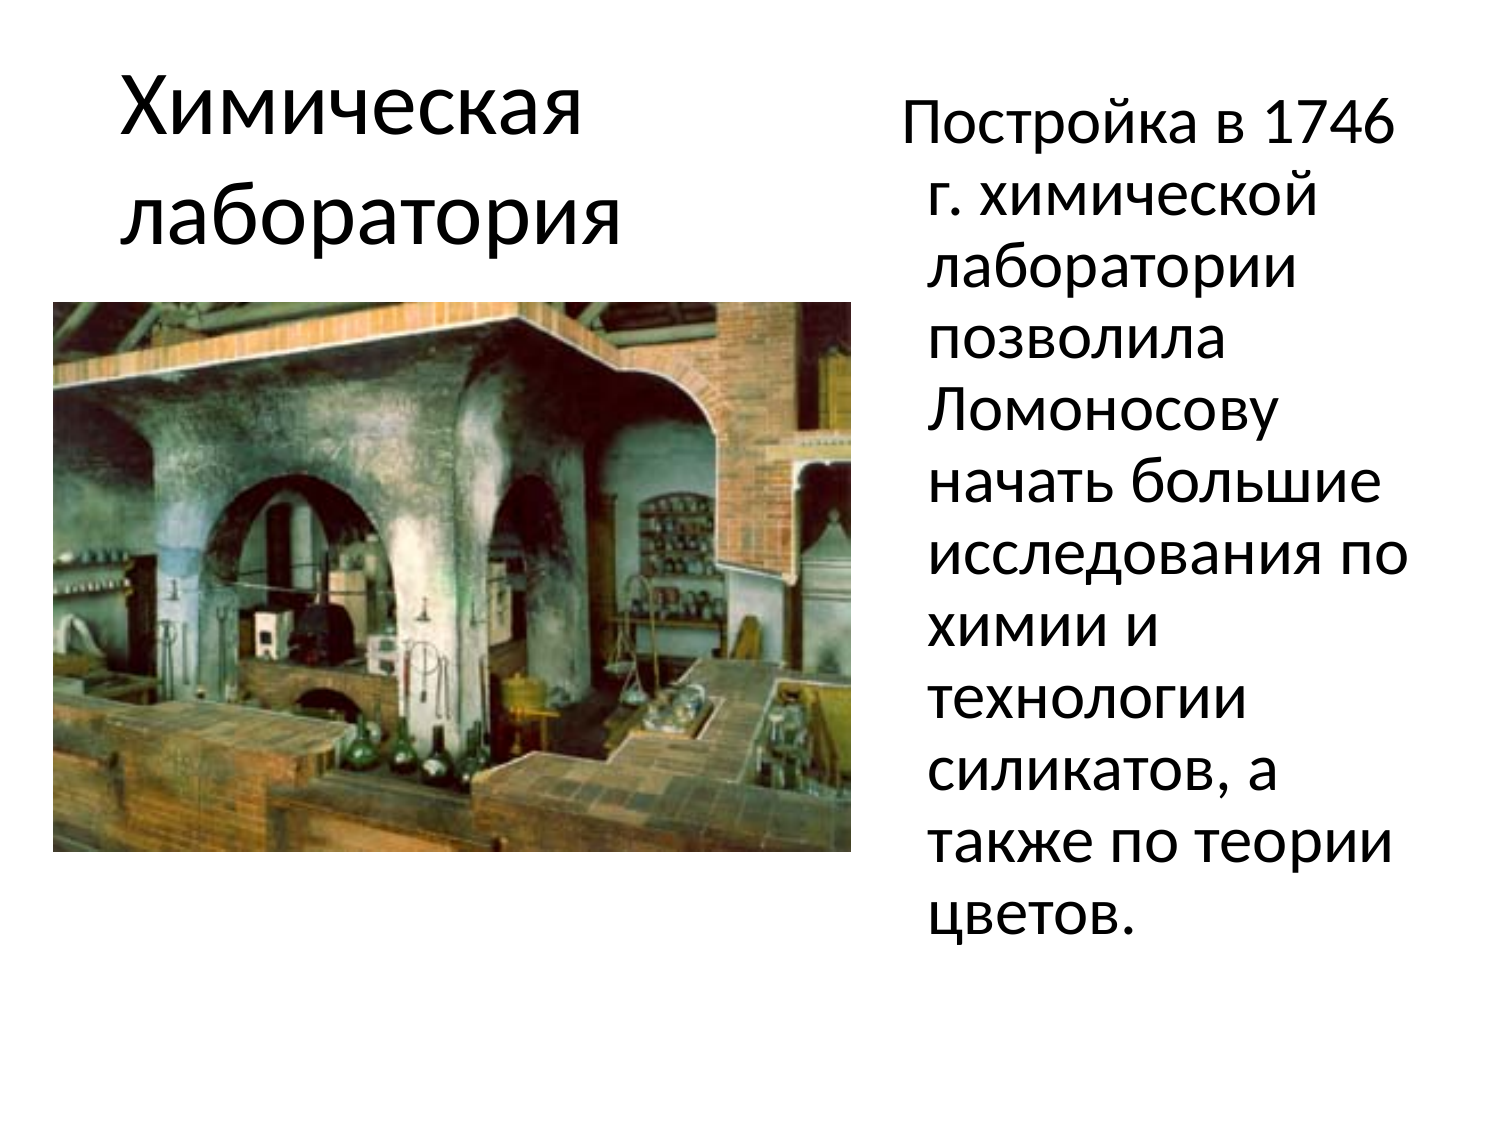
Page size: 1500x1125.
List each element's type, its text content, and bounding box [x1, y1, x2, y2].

list Постройка в 1746 г. химической лаборатории позволила Ломоносову начать большие исследования по химии и технологии силикатов, а также по теории цветов. [856, 78, 1463, 1059]
picture [52, 302, 851, 852]
text_box Химическая лаборатория [105, 35, 732, 270]
